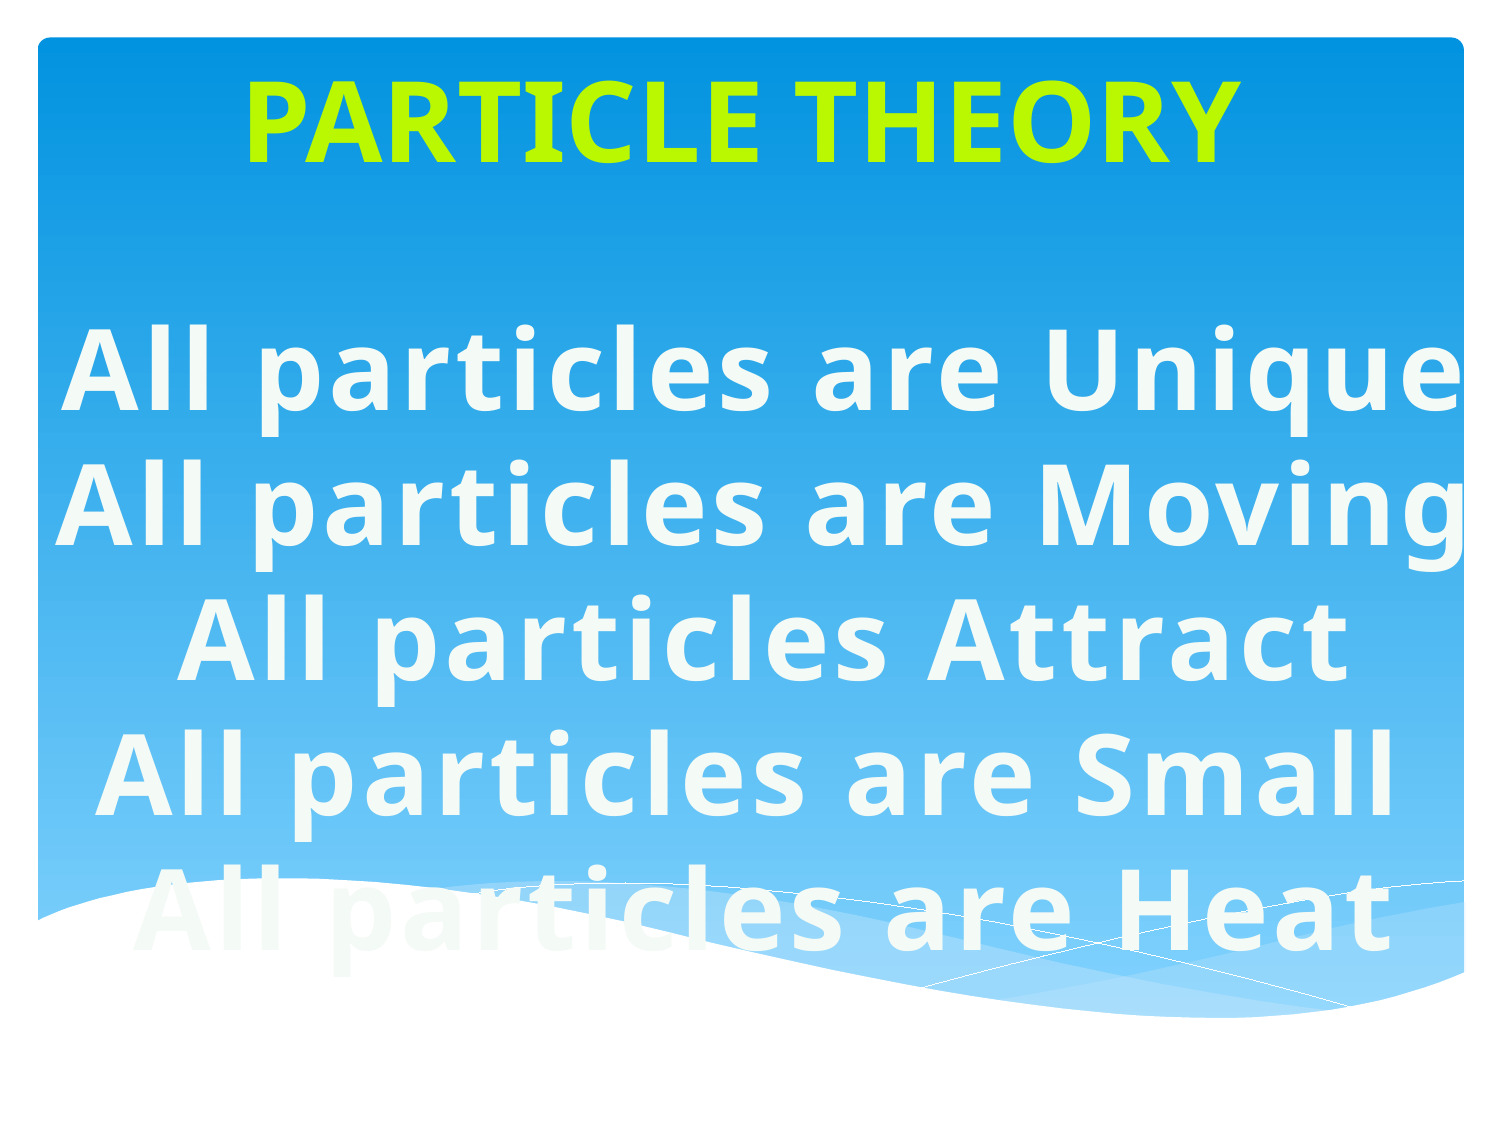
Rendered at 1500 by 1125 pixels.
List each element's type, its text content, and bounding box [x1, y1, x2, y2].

text_box Particle Theory [225, 42, 1257, 193]
text_box All particles are Unique All particles are Moving All particles Attract All particles are Small All particles are Heat [40, 290, 1489, 981]
